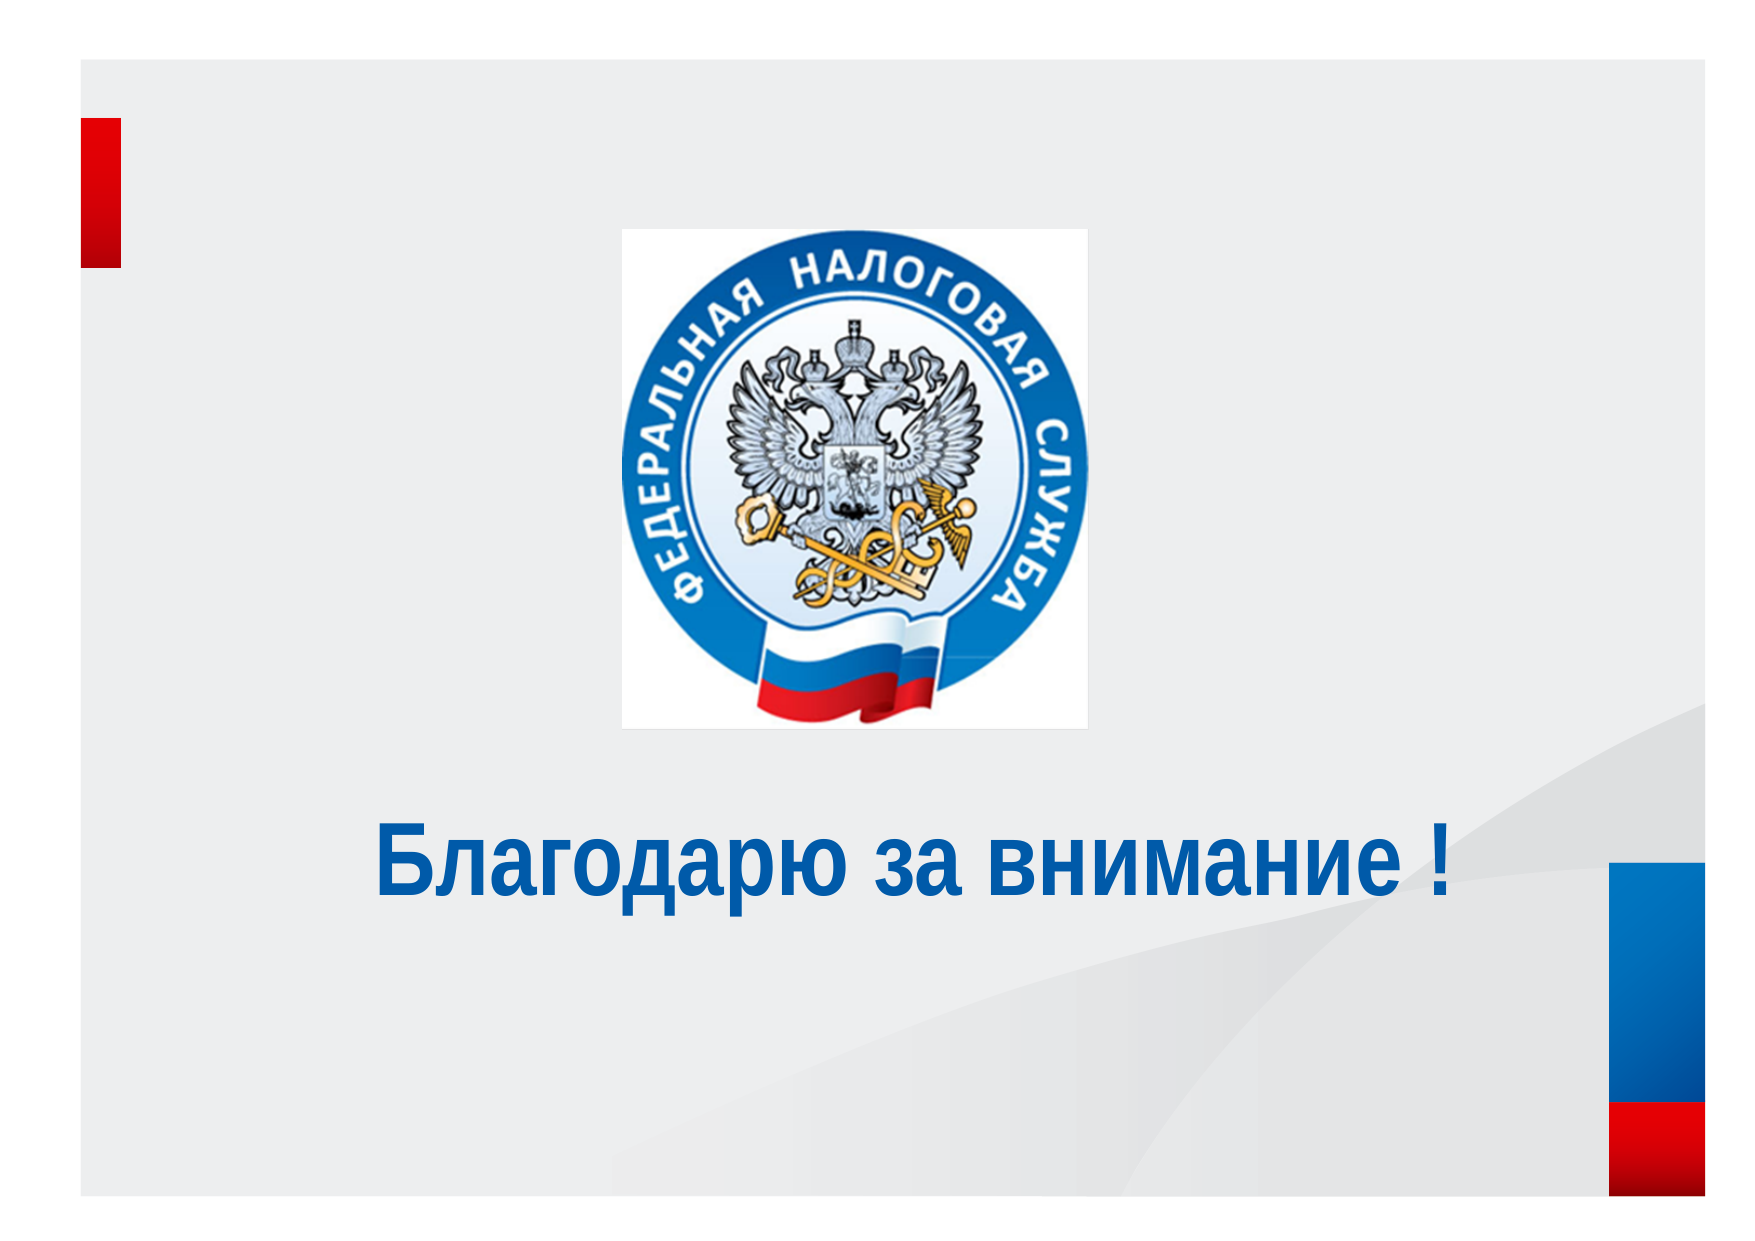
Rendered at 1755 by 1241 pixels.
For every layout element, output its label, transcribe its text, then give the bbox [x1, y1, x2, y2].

picture [0, 0, 1755, 1241]
title Благодарю за внимание ! [227, 749, 1603, 958]
